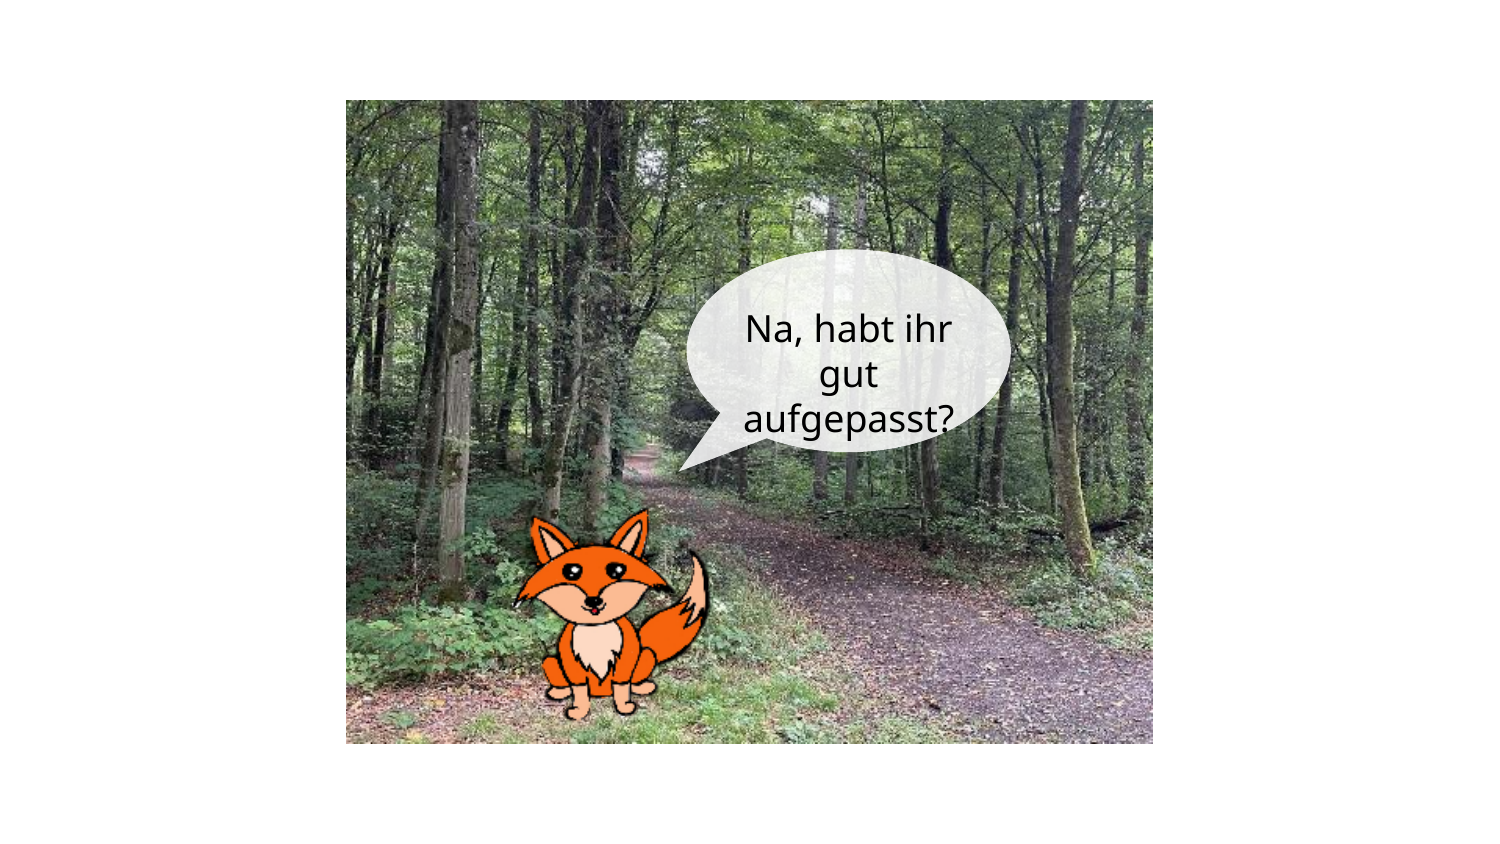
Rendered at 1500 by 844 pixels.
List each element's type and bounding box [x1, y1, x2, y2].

text_box [346, 100, 1153, 744]
